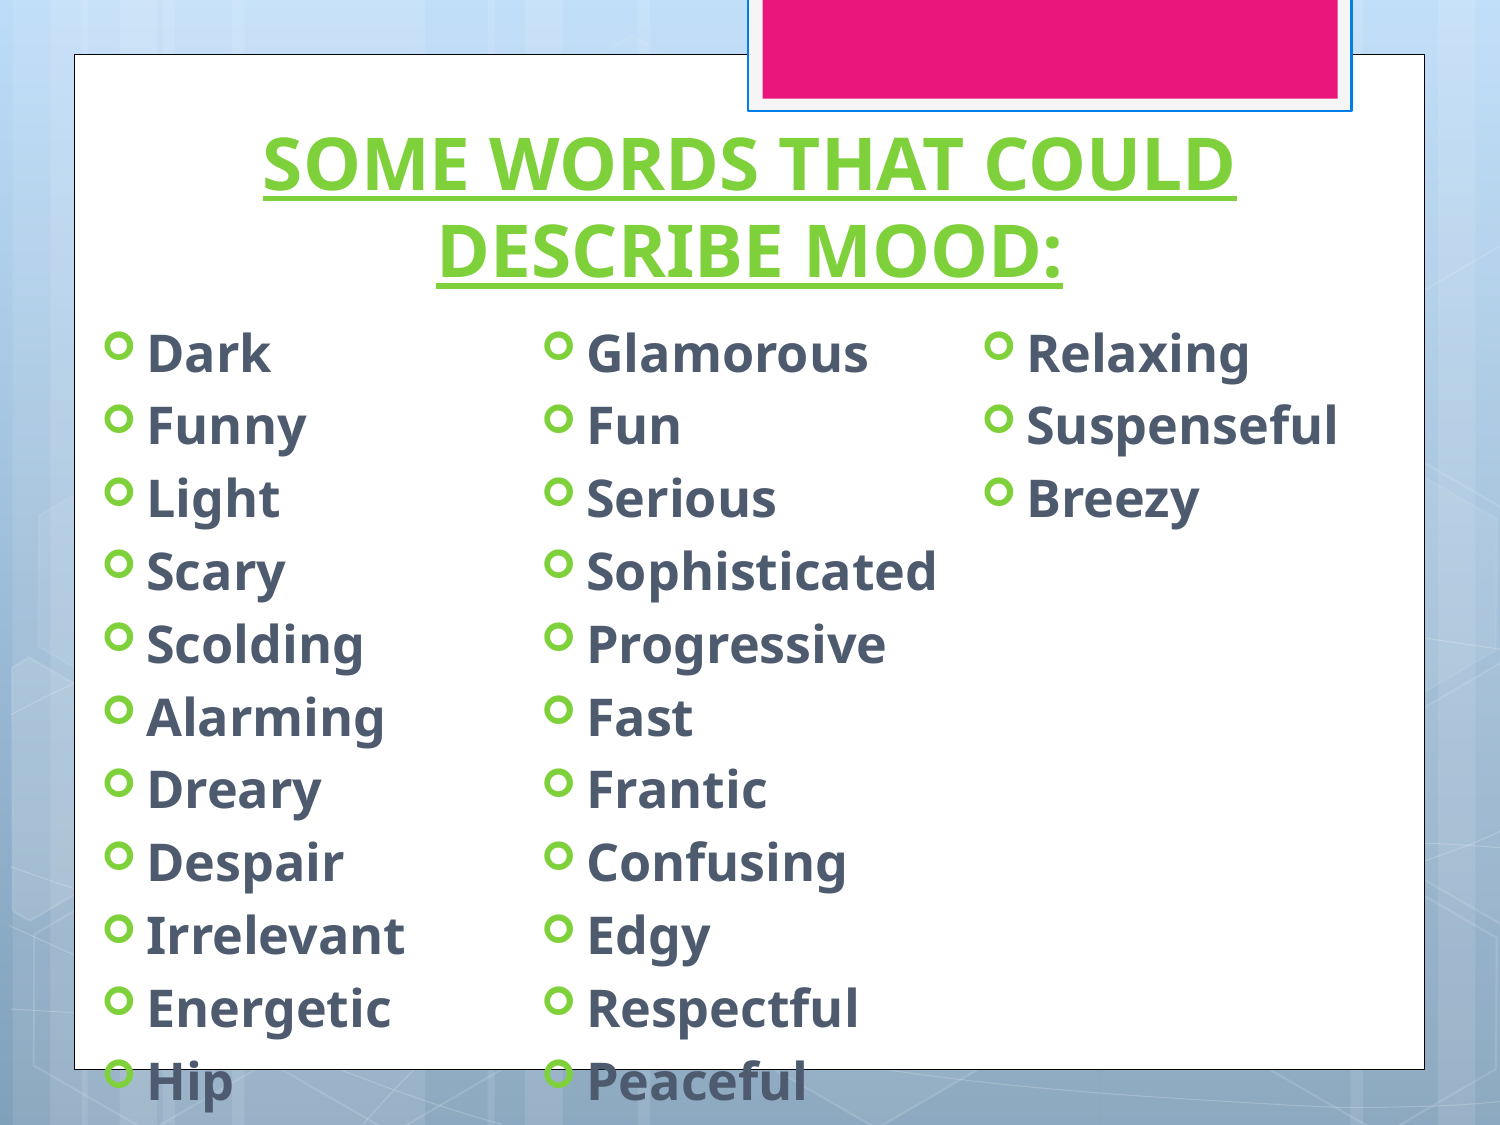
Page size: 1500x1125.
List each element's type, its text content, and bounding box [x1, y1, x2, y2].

list Dark Funny Light Scary Scolding Alarming Dreary Despair Irrelevant Energetic Hip Glamorous Fun Serious Sophisticated Progressive Fast Frantic Confusing Edgy Respectful Peaceful Relaxing Suspenseful Breezy [75, 312, 1425, 1125]
title SOME WORDS THAT COULD DESCRIBE MOOD: [75, 112, 1425, 300]
